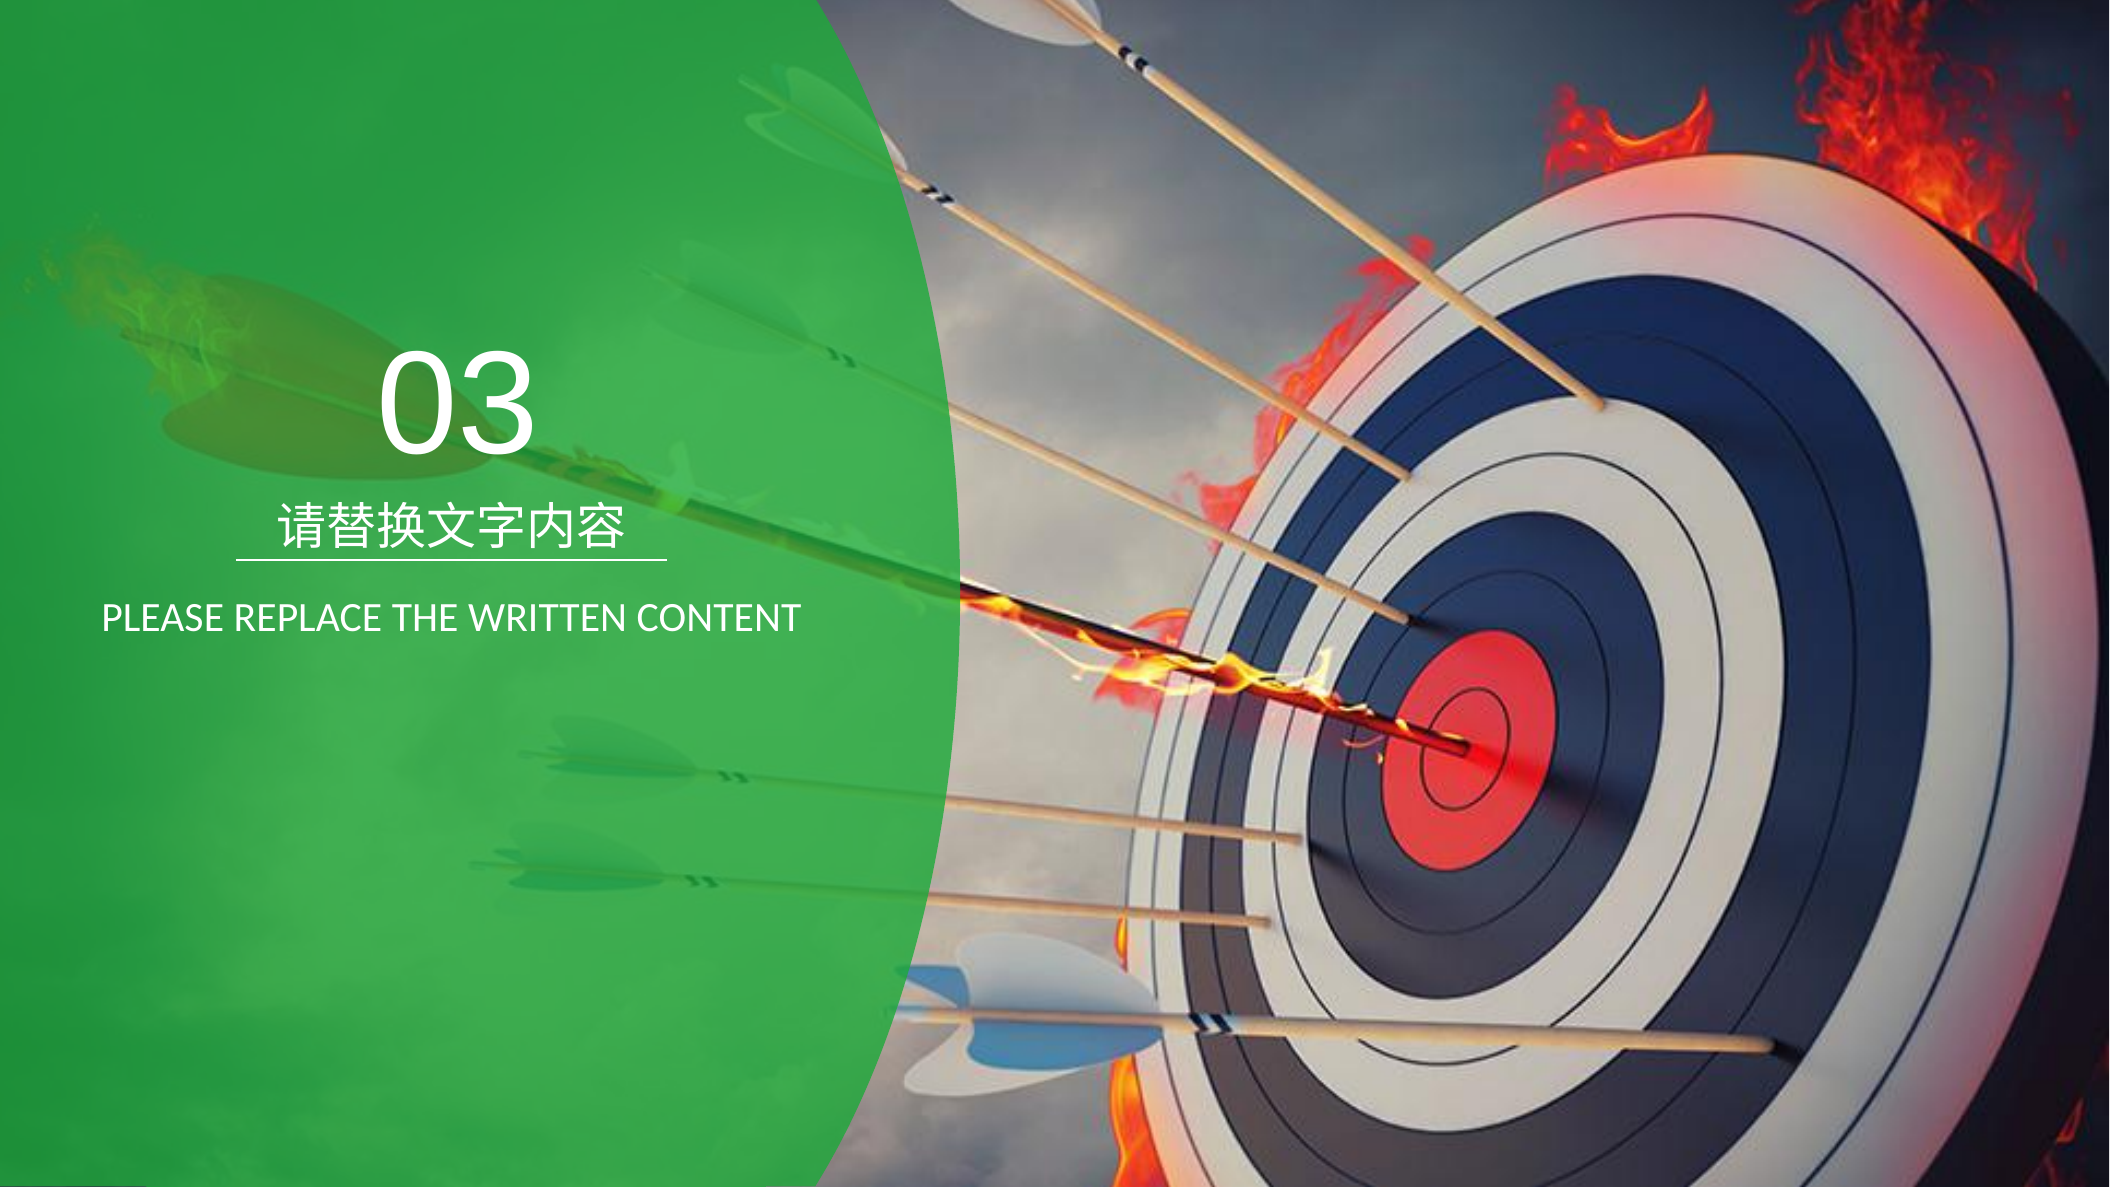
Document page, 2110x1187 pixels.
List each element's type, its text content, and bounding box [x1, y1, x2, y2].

text_box [817, 0, 2110, 1187]
text_box Please replace the written content [101, 579, 802, 640]
text_box 03 [376, 307, 585, 484]
text_box 请替换文字内容 [235, 475, 668, 559]
text_box [0, 0, 962, 1187]
